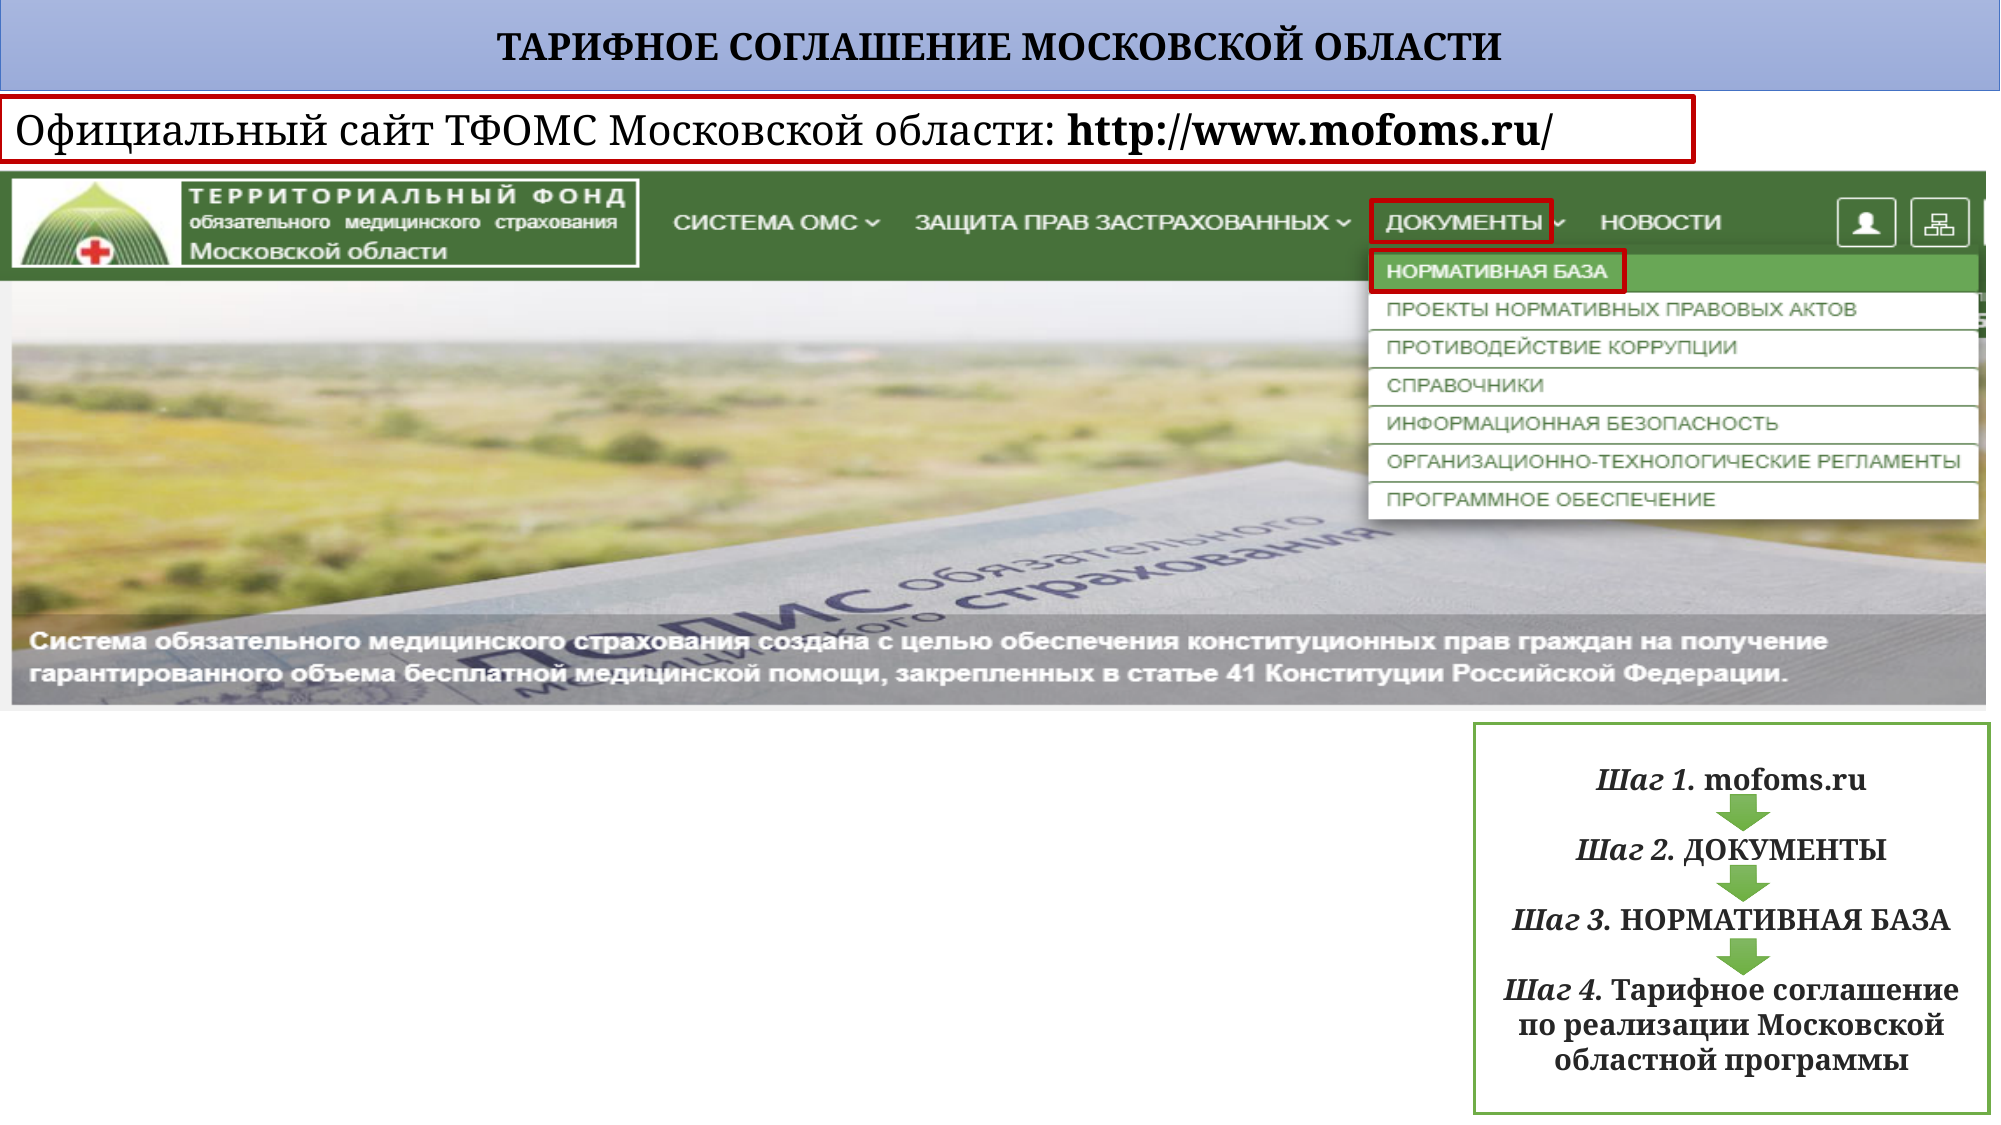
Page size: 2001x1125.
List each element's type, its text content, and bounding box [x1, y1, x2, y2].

text_box Шаг 1. mofoms.ru Шаг 2. ДОКУМЕНТЫ Шаг 3. НОРМАТИВНАЯ БАЗА Шаг 4. Тарифное соглашение по реализации Московской областной программы [1473, 722, 1990, 1115]
text_box [1715, 864, 1771, 902]
text_box Официальный сайт ТФОМС Московской области: http://www.mofoms.ru/ [0, 96, 1694, 162]
text_box [1715, 938, 1771, 976]
picture [0, 170, 1986, 711]
text_box ТАРИФНОЕ СОГЛАШЕНИЕ МОСКОВСКОЙ ОБЛАСТИ [0, 0, 2000, 91]
text_box [1715, 794, 1771, 832]
